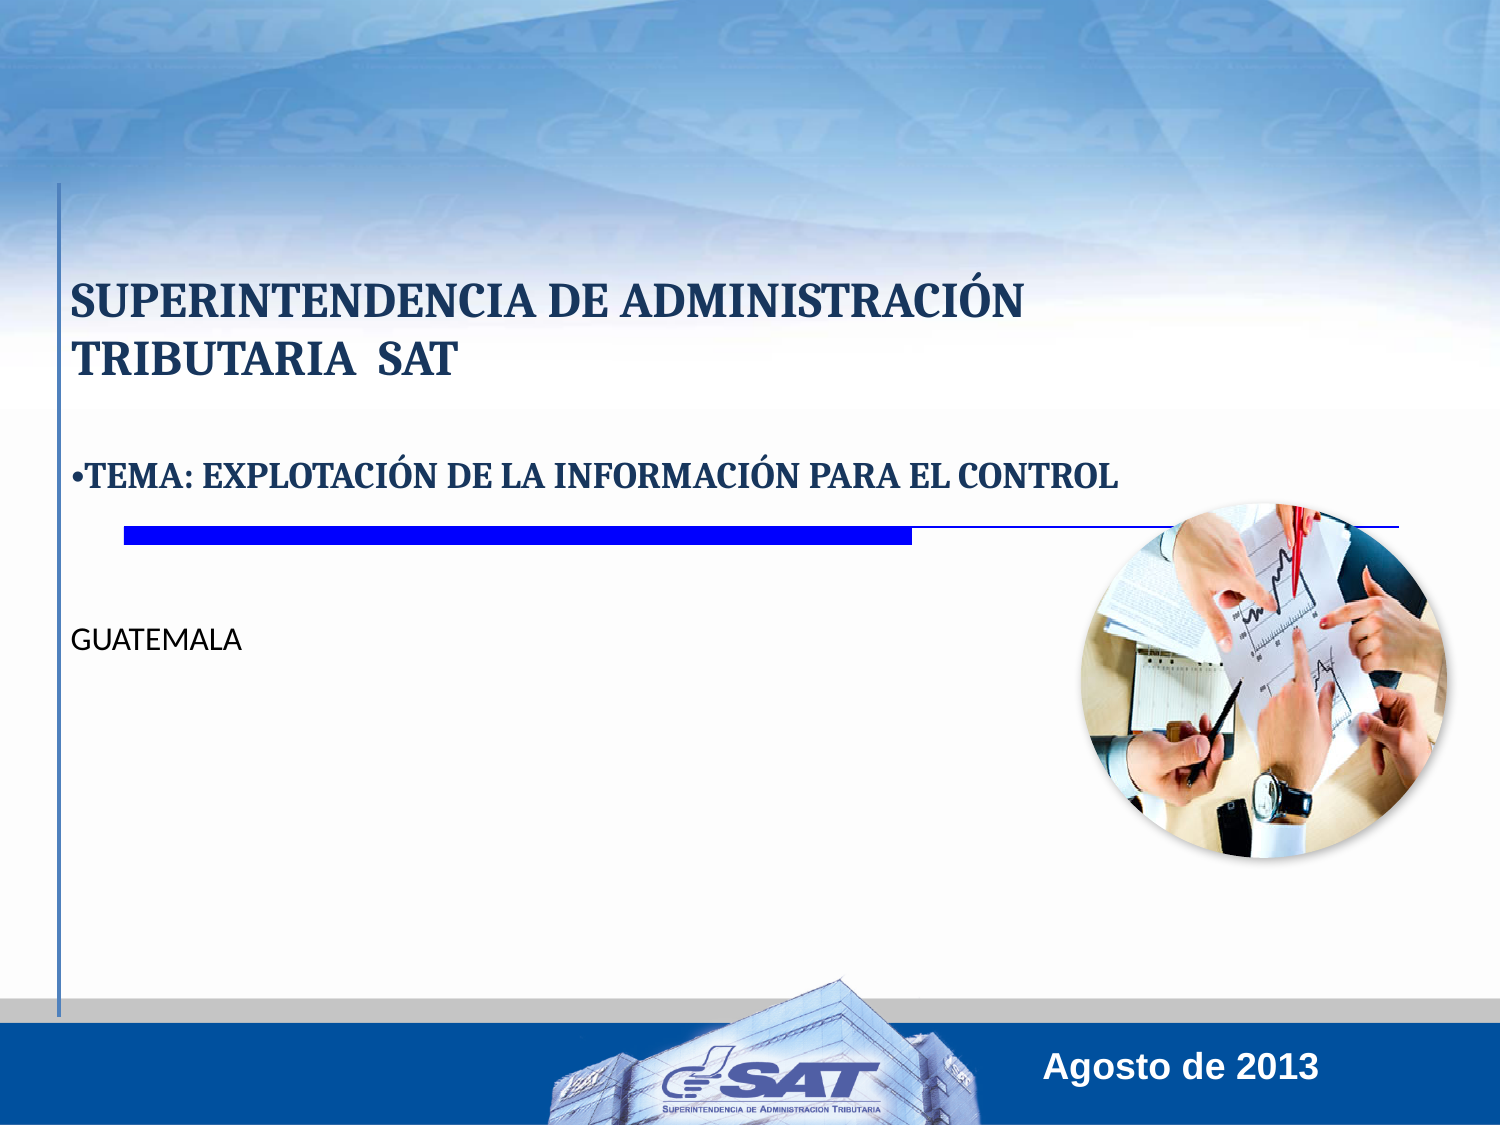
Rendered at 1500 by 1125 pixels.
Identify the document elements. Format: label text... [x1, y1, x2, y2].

table_cell GUATEMALA [61, 533, 1321, 873]
text_box [64, 1017, 697, 1090]
table_header SUPERINTENDENCIA DE ADMINISTRACIÓN TRIBUTARIA SAT TEMA: EXPLOTACIÓN DE LA INFORMACIÓN PARA EL CONTROL [61, 417, 1321, 533]
text_box Agosto de 2013 [1027, 1034, 1500, 1095]
picture [0, 0, 1500, 1125]
text_box [1078, 501, 1450, 860]
table_cell [61, 873, 1321, 1017]
